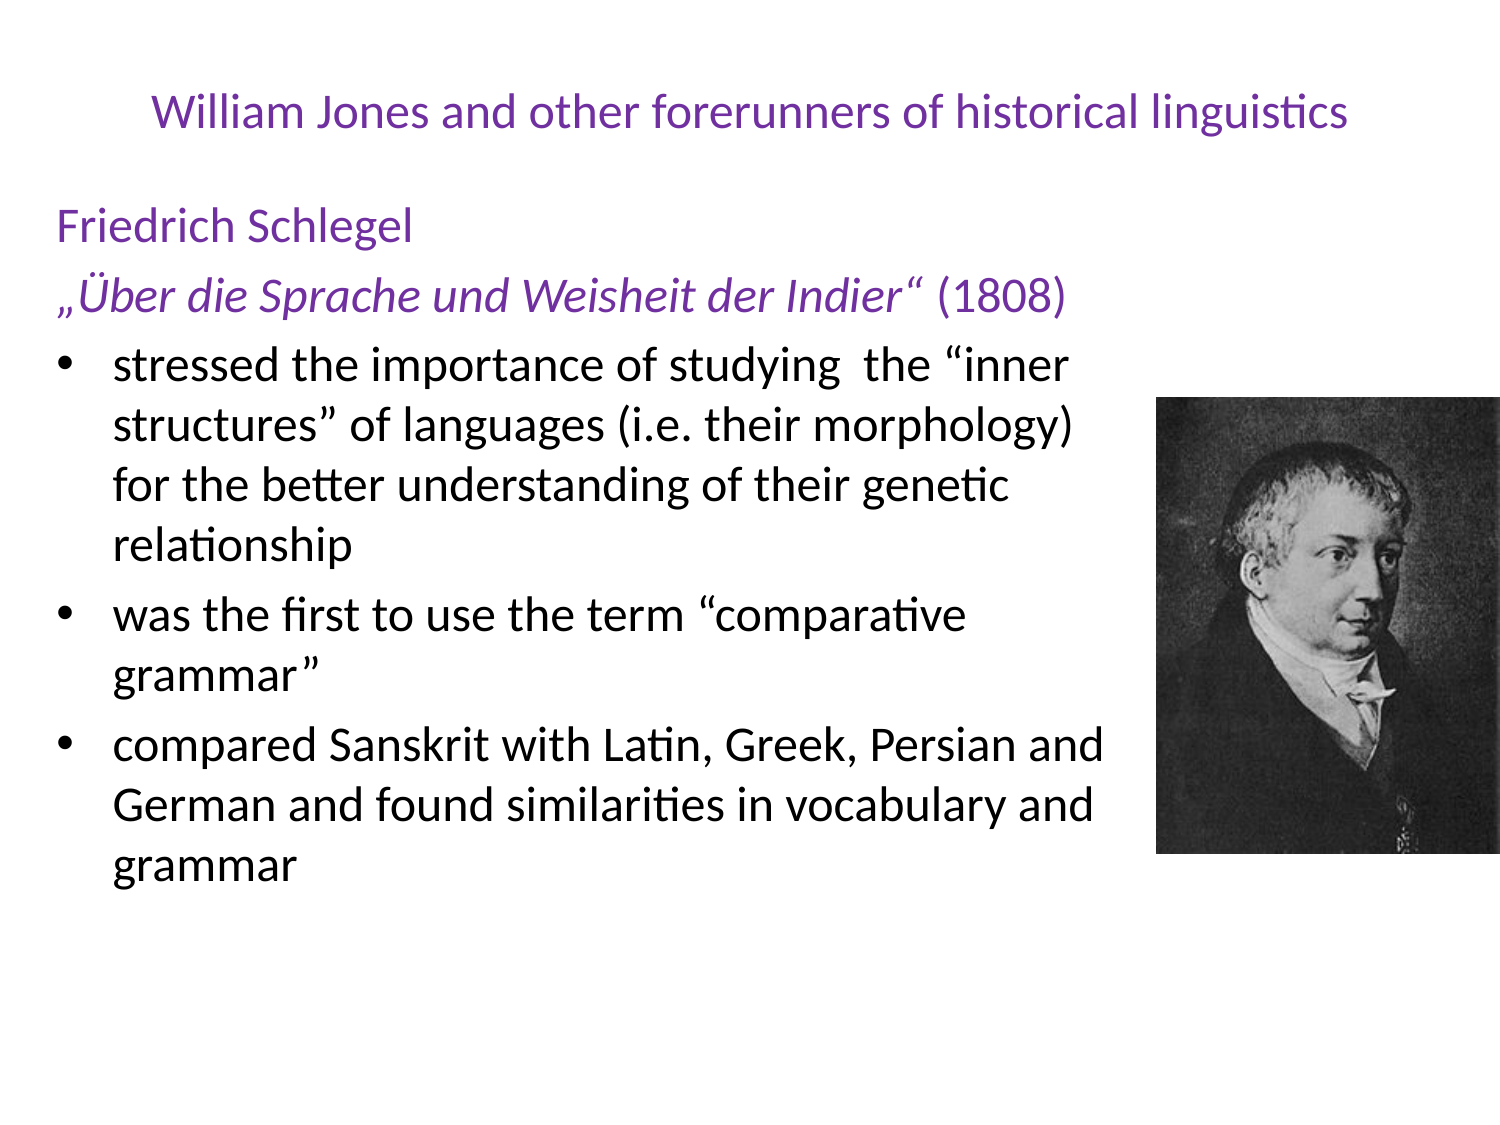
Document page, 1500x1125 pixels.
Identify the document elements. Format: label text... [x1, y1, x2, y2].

picture [1155, 396, 1500, 854]
title William Jones and other forerunners of historical linguistics [75, 45, 1425, 173]
list Friedrich Schlegel „Über die Sprache und Weisheit der Indier“ (1808) stressed the importance of studying the “inner structures” of languages (i.e. their morphology) for the better understanding of their genetic relationship was the first to use the term “comparative grammar” compared Sanskrit with Latin, Greek, Persian and German and found similarities in vocabulary and grammar [41, 184, 1152, 1005]
